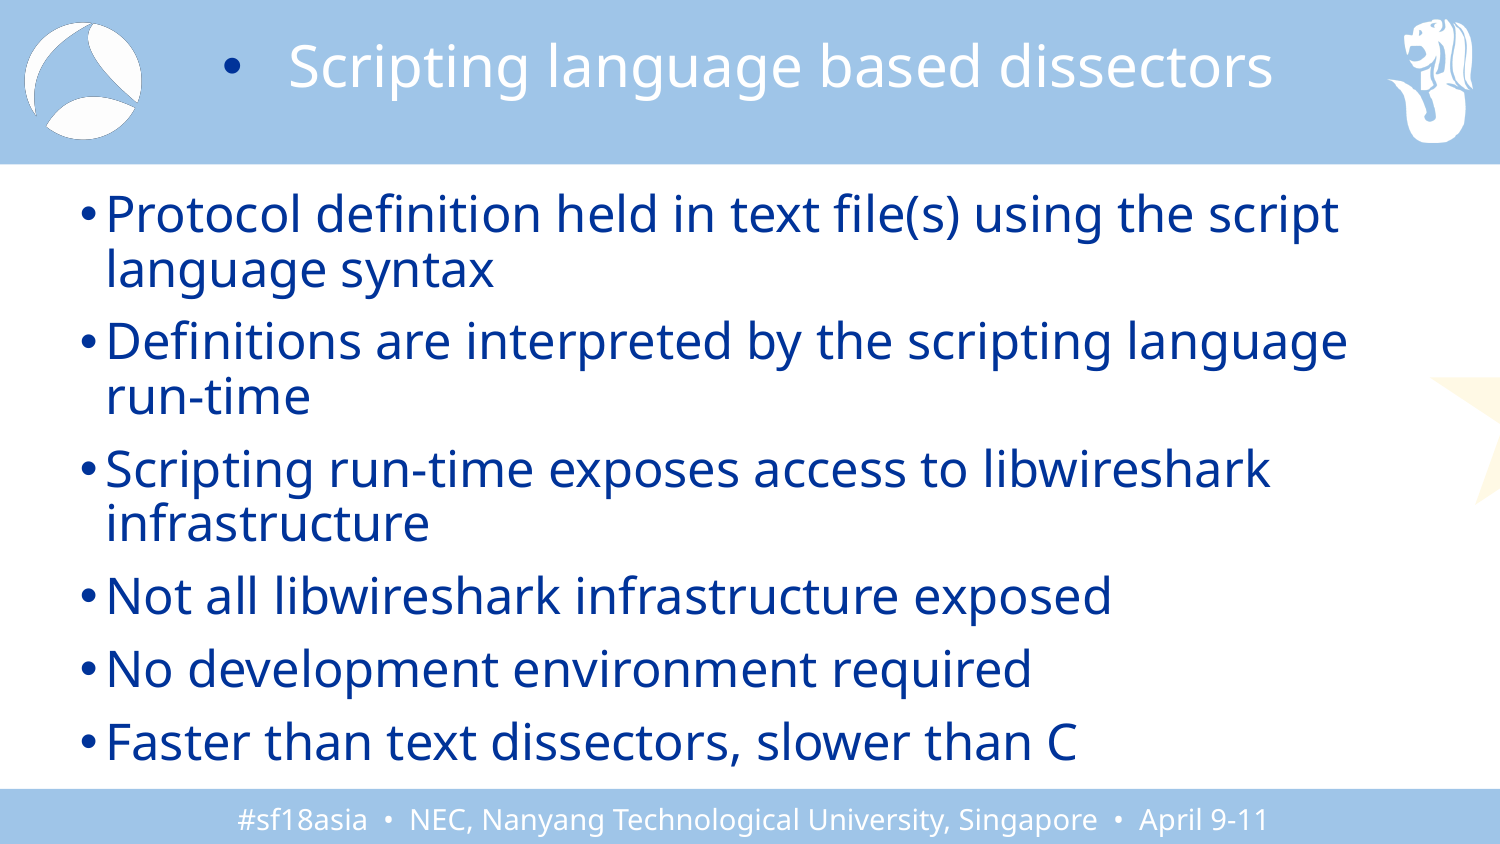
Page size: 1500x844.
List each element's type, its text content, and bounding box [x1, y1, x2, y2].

picture [1387, 19, 1473, 143]
list Protocol definition held in text file(s) using the script language syntax Definitions are interpreted by the scripting language run-time Scripting run-time exposes access to libwireshark infrastructure Not all libwireshark infrastructure exposed No development environment required Faster than text dissectors, slower than C [64, 173, 1436, 788]
picture [24, 22, 142, 140]
list Scripting language based dissectors [147, 0, 1341, 139]
